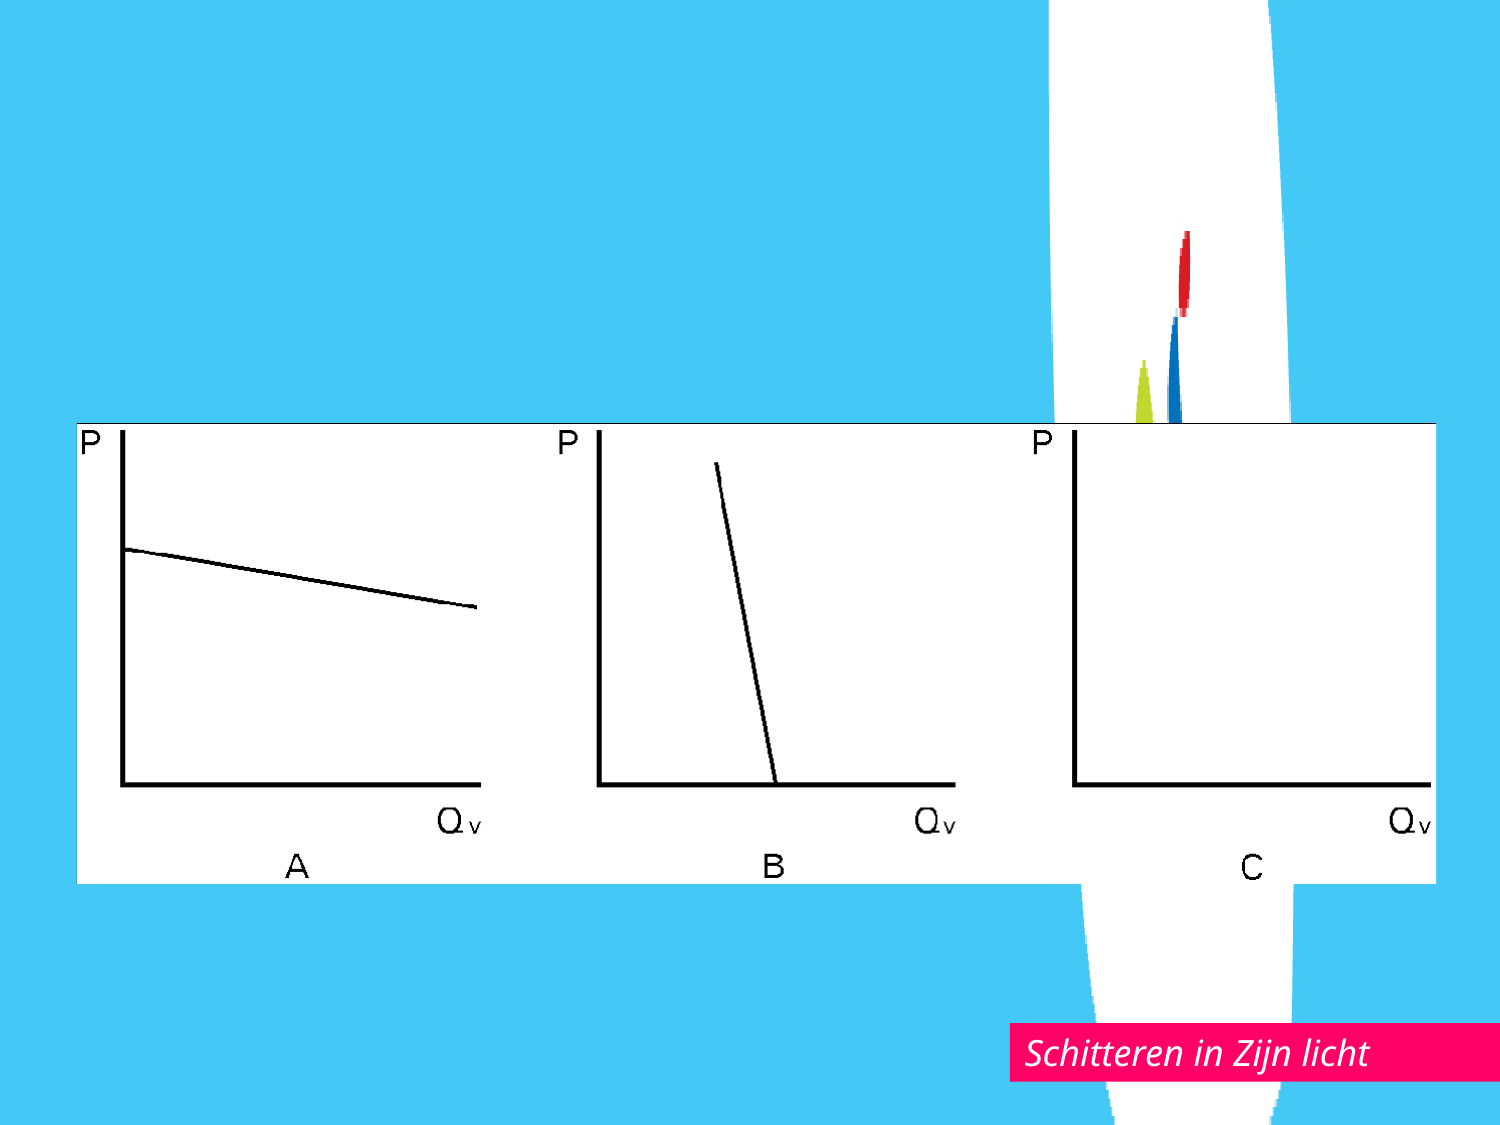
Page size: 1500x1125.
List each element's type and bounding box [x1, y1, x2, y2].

list [76, 423, 1437, 885]
picture [0, 0, 1500, 1125]
